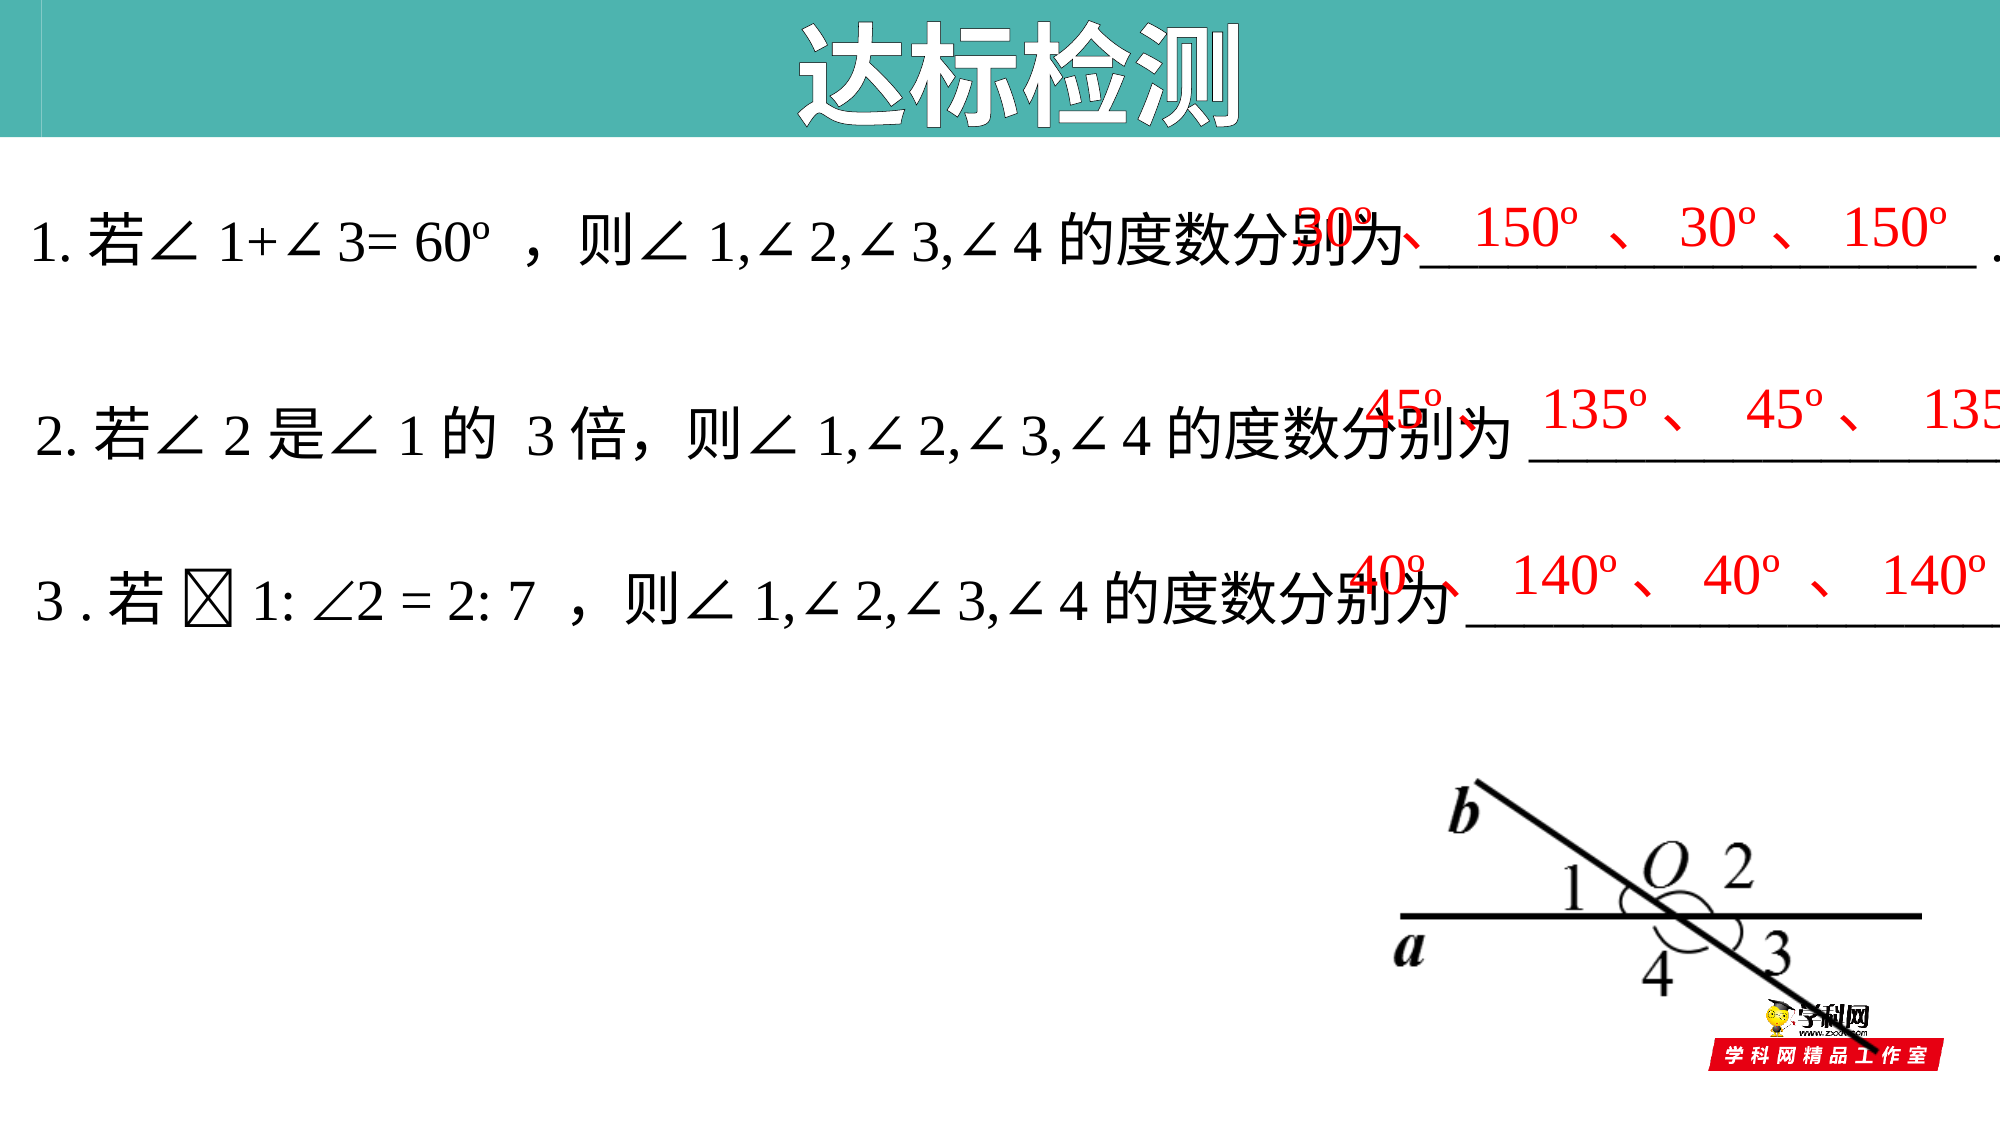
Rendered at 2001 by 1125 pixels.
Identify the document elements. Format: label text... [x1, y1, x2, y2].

picture [1377, 762, 1944, 1071]
text_box 1.若∠1+∠3= 60º ，则∠1,∠2,∠3,∠4的度数分别为___________________ . [0, 174, 2000, 281]
text_box 30º 、150º 、30º、150º [1243, 180, 2000, 266]
text_box 3 .若 1: 2 = 2: 7 ，则∠1,∠2,∠3,∠4的度数分别为___________________. [20, 533, 2000, 640]
text_box 40º、140º、40º 、140º [1307, 528, 2000, 614]
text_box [0, 0, 2000, 138]
text_box 2.若∠2是∠1的 3倍，则∠1,∠2,∠3,∠4的度数分别为__________________. [20, 368, 2000, 475]
text_box 45º、 135º、 45º、 135º [1307, 362, 2000, 448]
